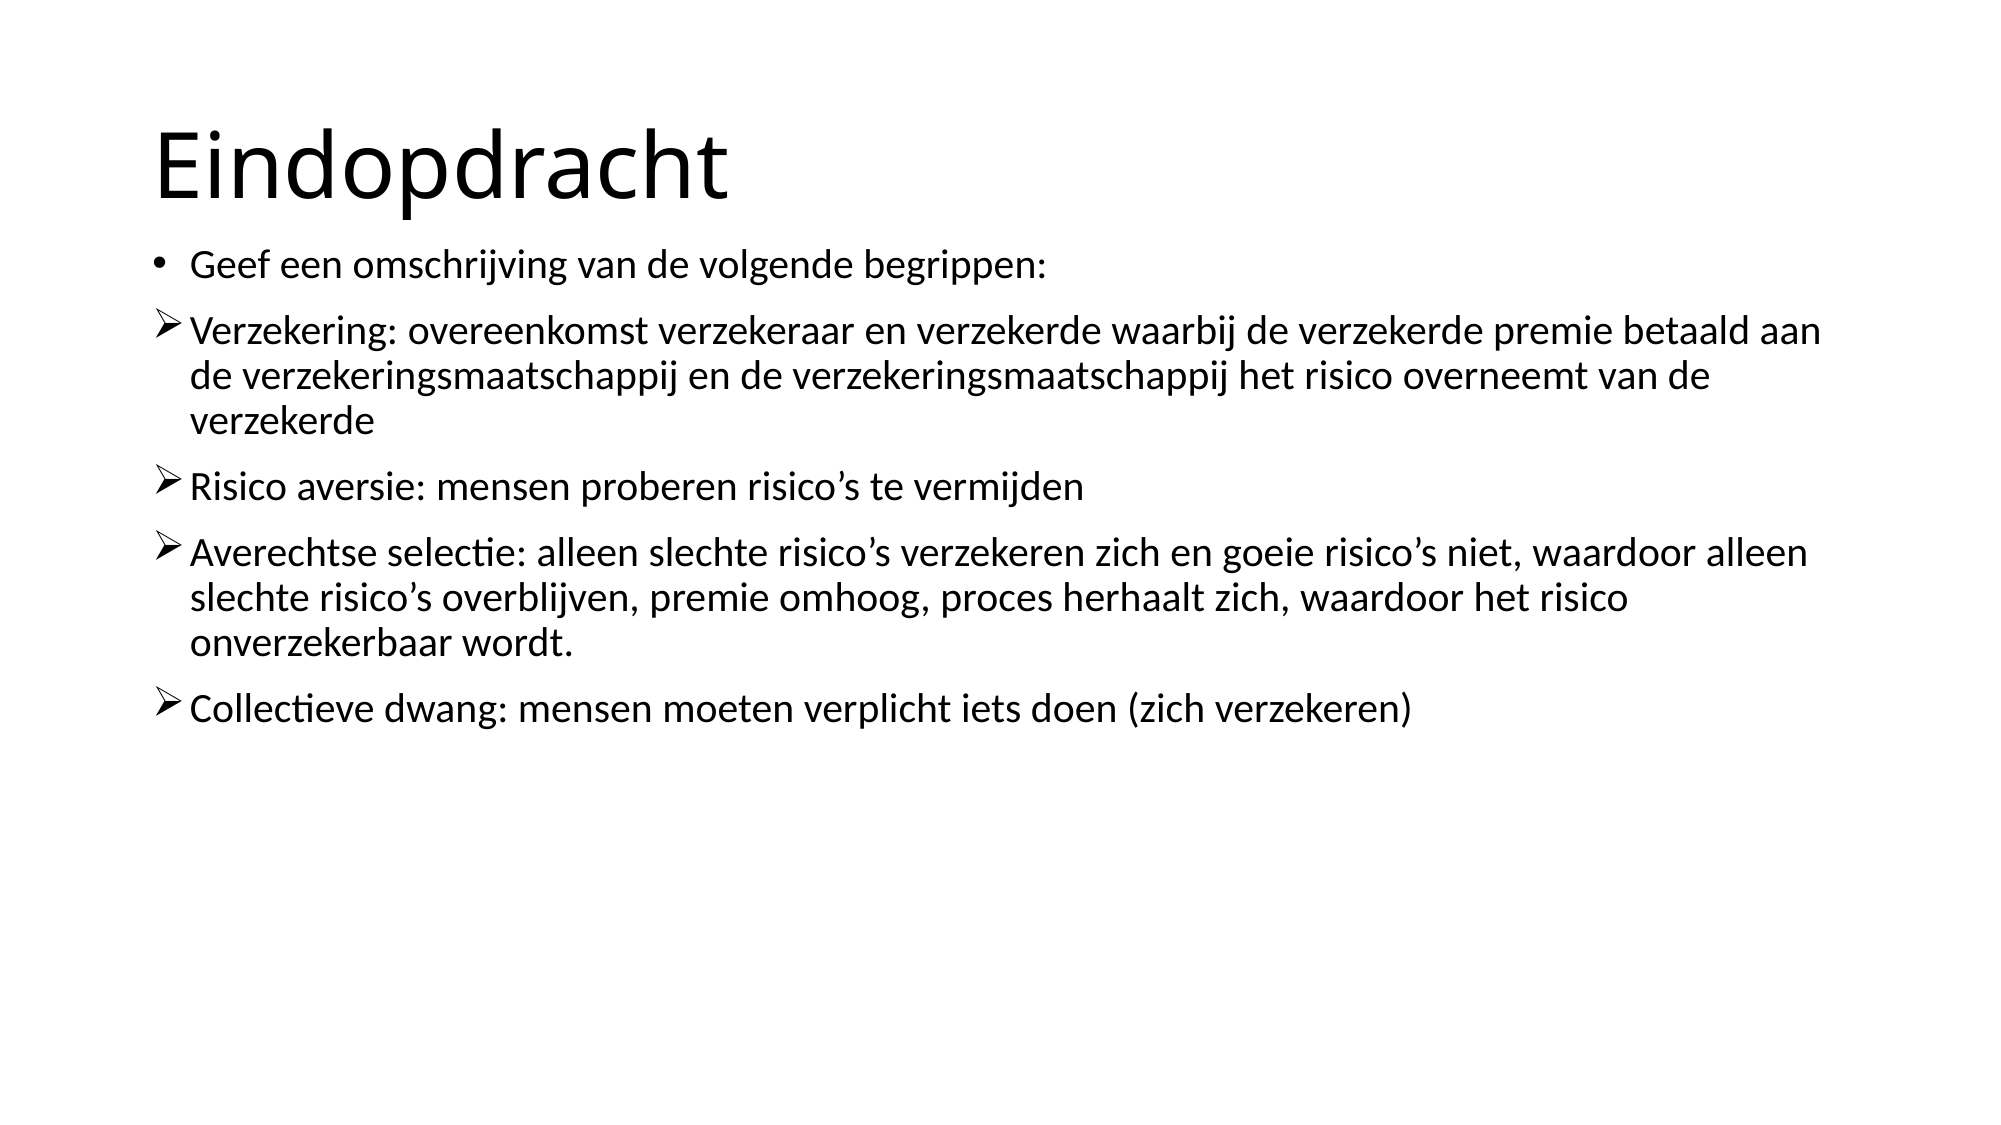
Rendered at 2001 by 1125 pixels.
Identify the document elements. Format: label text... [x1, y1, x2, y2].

list Geef een omschrijving van de volgende begrippen: Verzekering: overeenkomst verzekeraar en verzekerde waarbij de verzekerde premie betaald aan de verzekeringsmaatschappij en de verzekeringsmaatschappij het risico overneemt van de verzekerde Risico aversie: mensen proberen risico’s te vermijden Averechtse selectie: alleen slechte risico’s verzekeren zich en goeie risico’s niet, waardoor alleen slechte risico’s overblijven, premie omhoog, proces herhaalt zich, waardoor het risico onverzekerbaar wordt. Collectieve dwang: mensen moeten verplicht iets doen (zich verzekeren) [137, 234, 1863, 1014]
title Eindopdracht [137, 59, 1863, 234]
